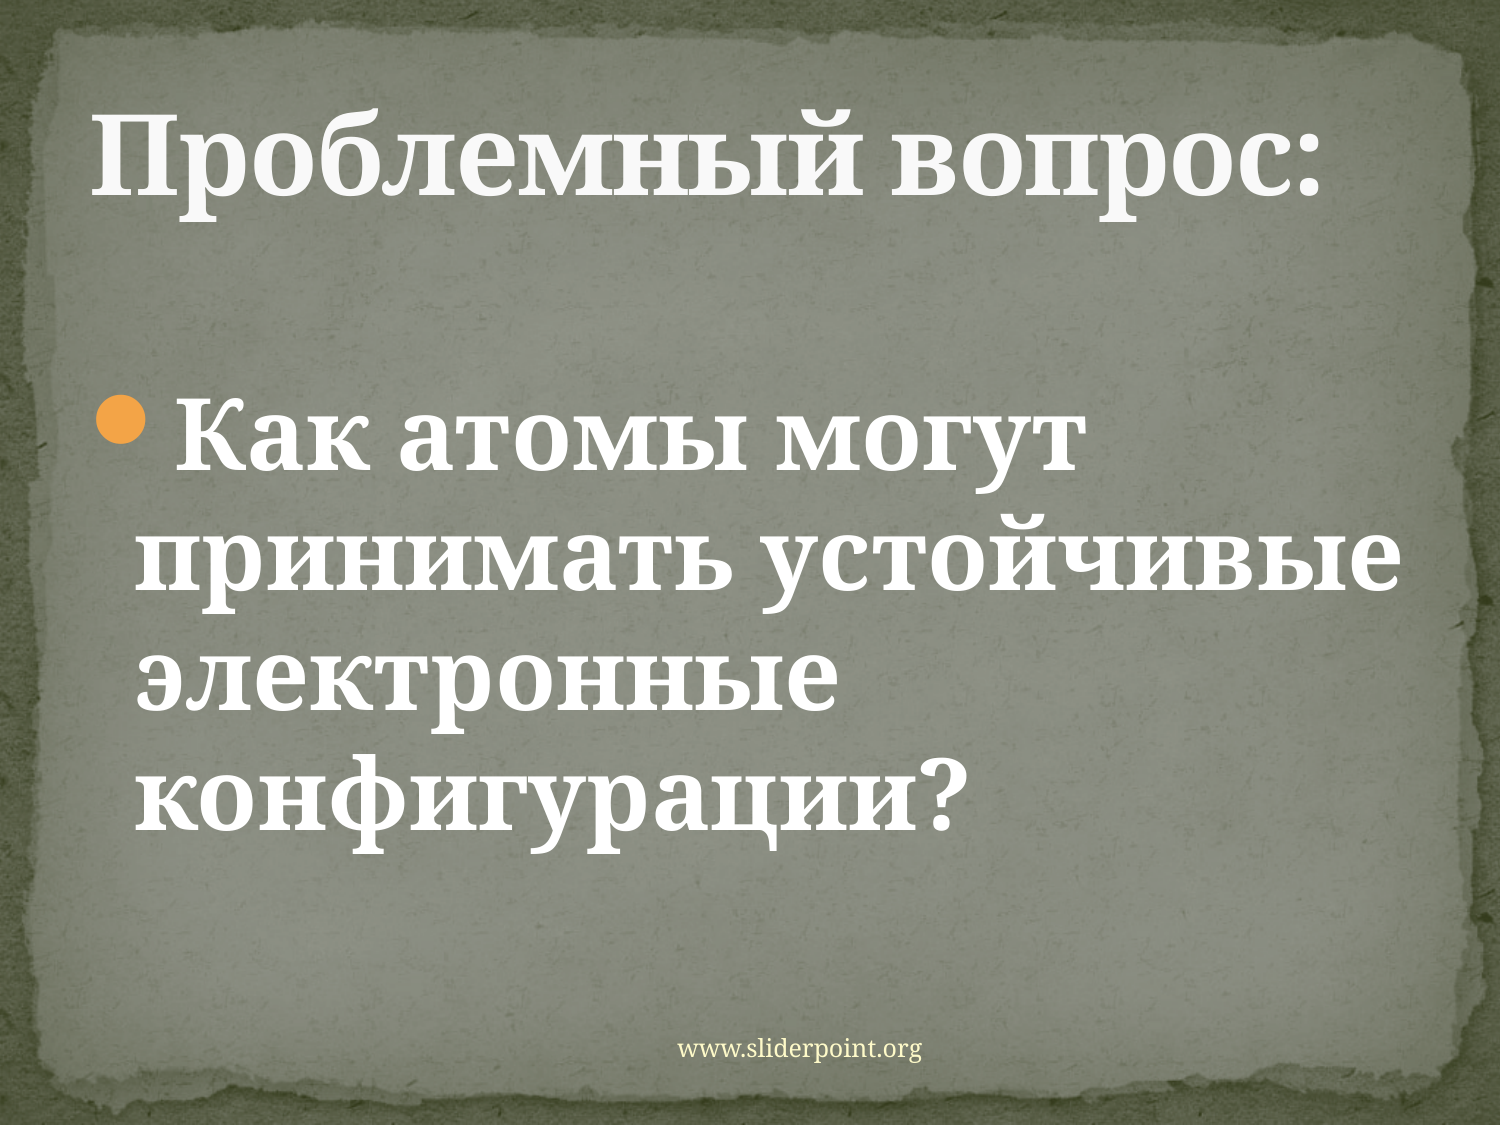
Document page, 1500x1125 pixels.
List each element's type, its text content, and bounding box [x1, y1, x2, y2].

title Проблемный вопрос: [74, 24, 1425, 225]
list Как атомы могут принимать устойчивые электронные конфигурации? [75, 363, 1425, 1000]
footer www.sliderpoint.org [350, 1017, 938, 1081]
